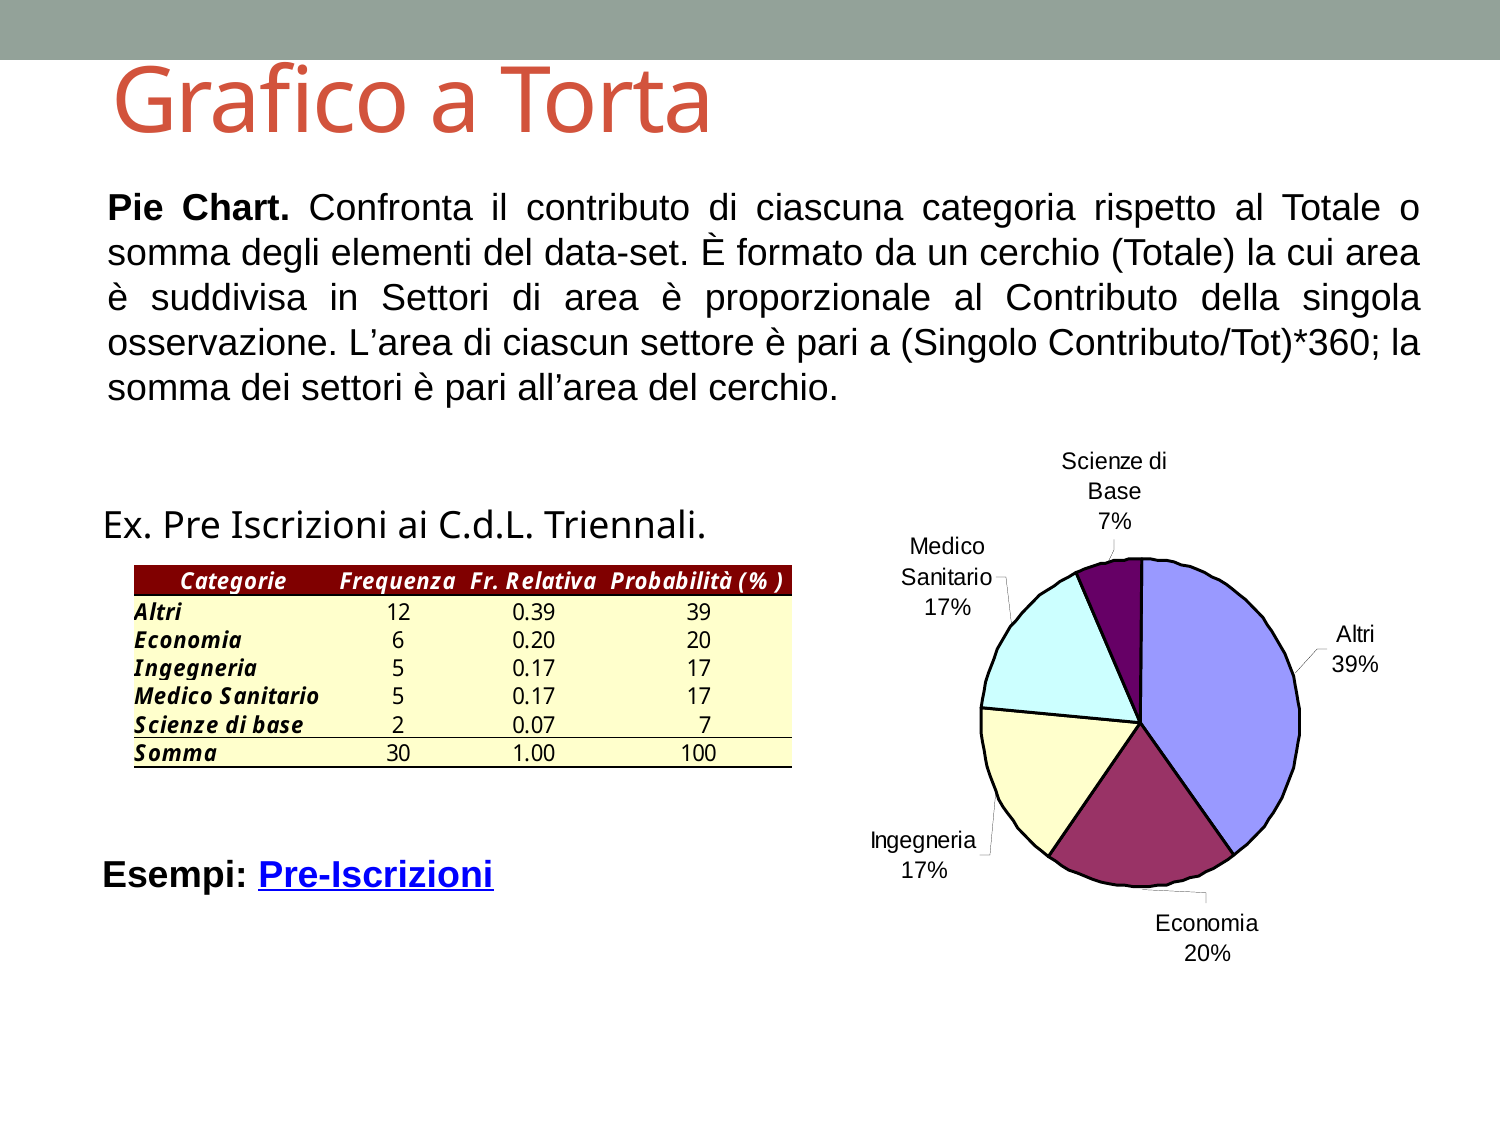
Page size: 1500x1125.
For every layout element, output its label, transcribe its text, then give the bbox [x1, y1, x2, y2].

text_box Ex. Pre Iscrizioni ai C.d.L. Triennali. [87, 493, 819, 553]
text_box Esempi: Pre-Iscrizioni [87, 842, 825, 903]
title Grafico a Torta [96, 28, 1372, 163]
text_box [840, 435, 1435, 969]
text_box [80, 174, 1448, 441]
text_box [82, 565, 837, 792]
